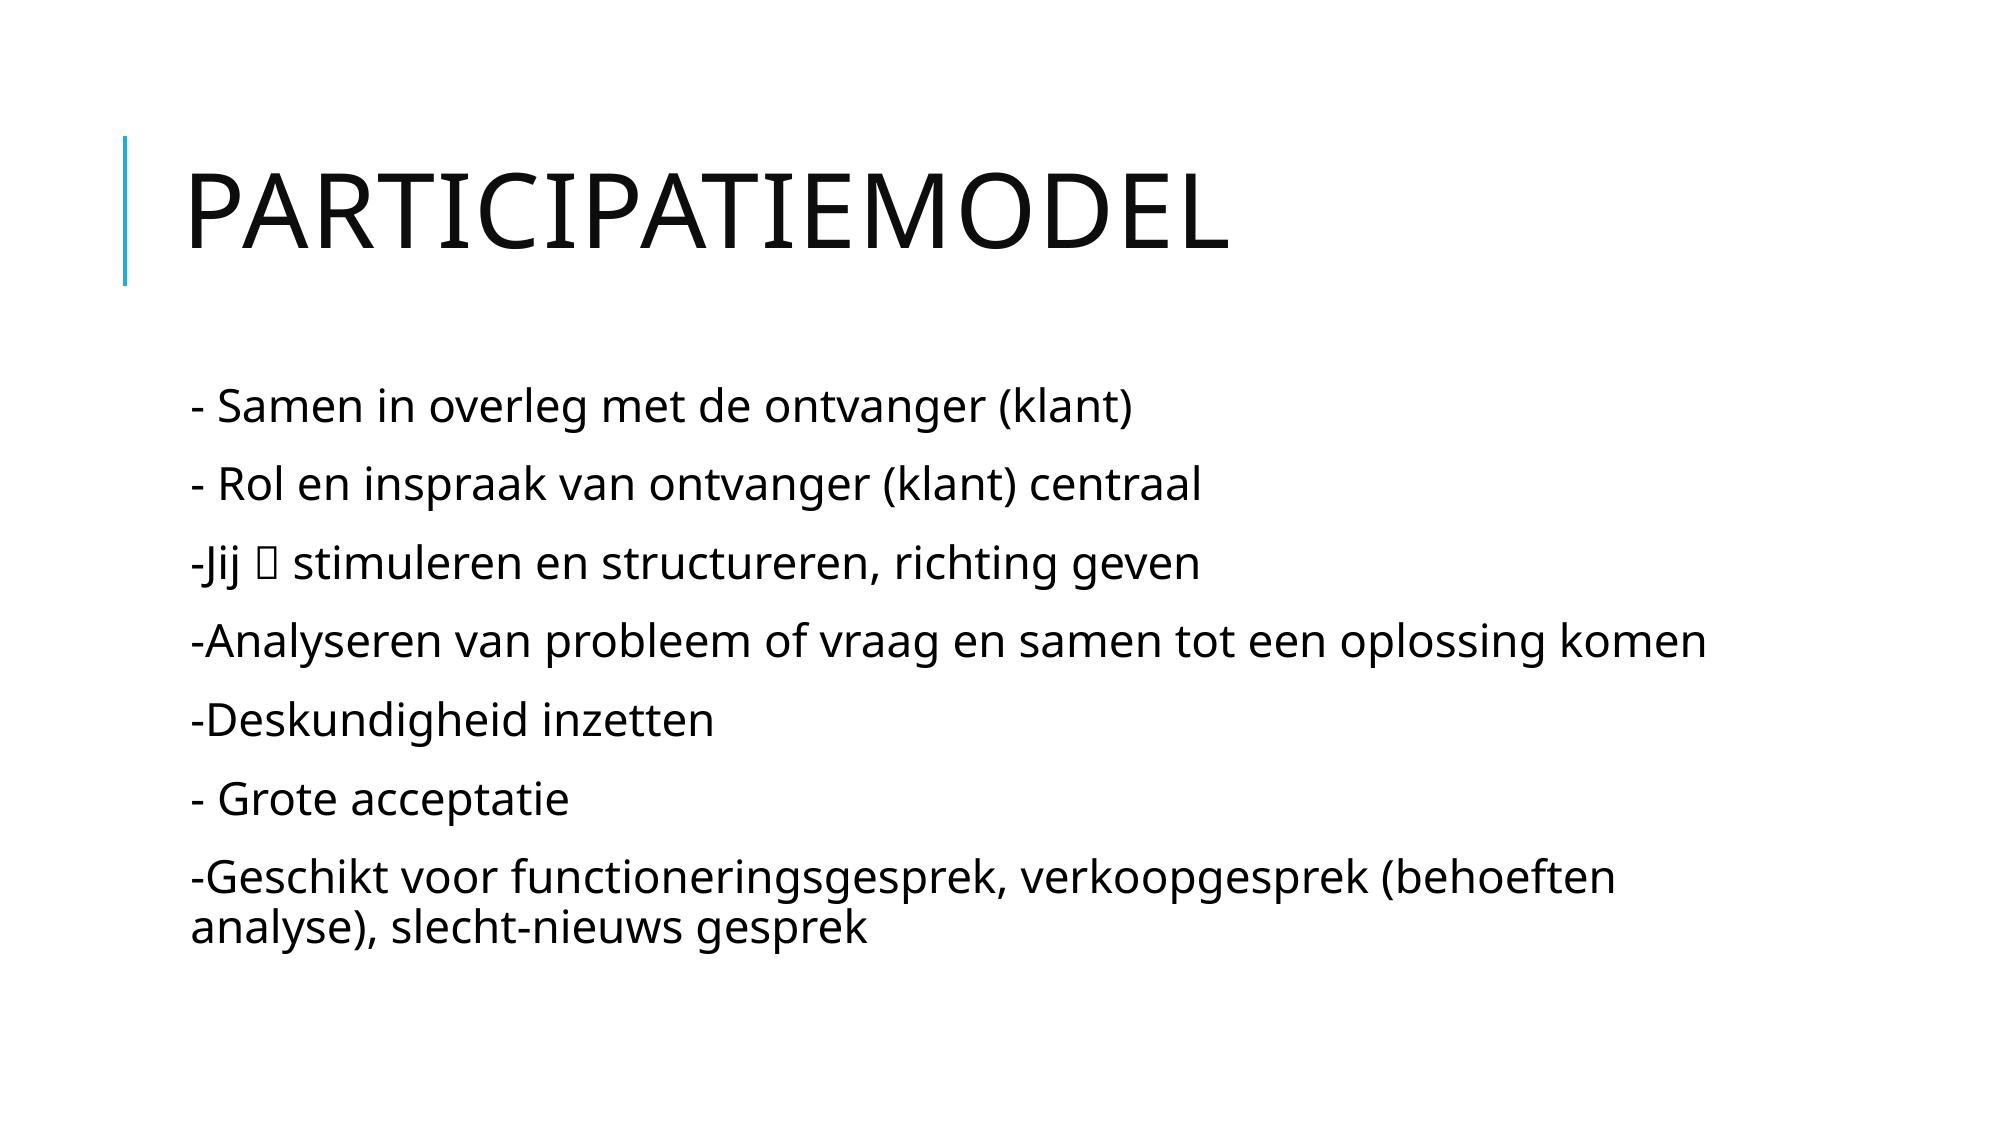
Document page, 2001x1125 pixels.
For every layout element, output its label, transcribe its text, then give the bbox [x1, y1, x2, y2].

title Participatiemodel [168, 96, 1763, 342]
list - Samen in overleg met de ontvanger (klant) - Rol en inspraak van ontvanger (klant) centraal -Jij  stimuleren en structureren, richting geven -Analyseren van probleem of vraag en samen tot een oplossing komen -Deskundigheid inzetten - Grote acceptatie -Geschikt voor functioneringsgesprek, verkoopgesprek (behoeften analyse), slecht-nieuws gesprek [168, 375, 1763, 1035]
